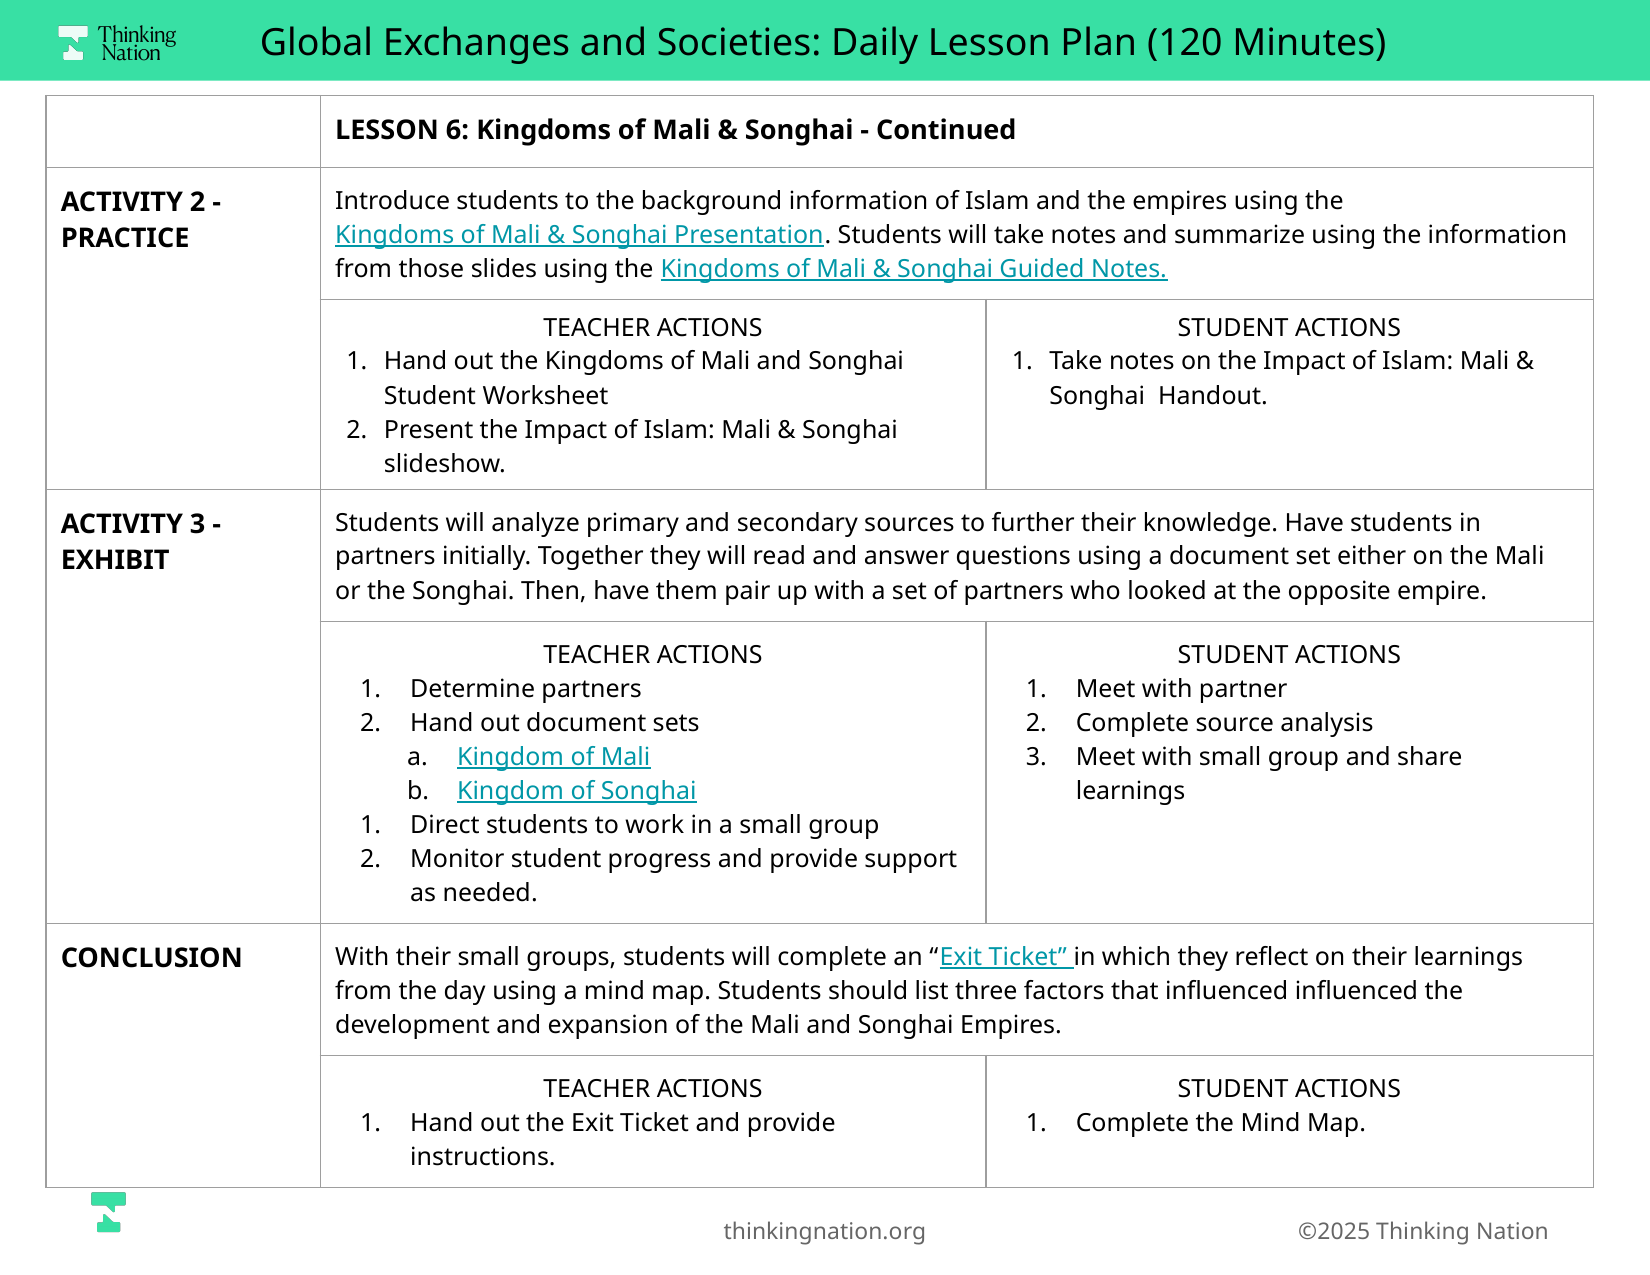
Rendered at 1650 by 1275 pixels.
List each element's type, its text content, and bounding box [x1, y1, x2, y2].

table_cell Students will analyze primary and secondary sources to further their knowledge. Have students in partners initially. Together they will read and answer questions using a document set either on the Mali or the Songhai. Then, have them pair up with a set of partners who looked at the opposite empire. [321, 490, 1593, 621]
table_cell TEACHER ACTIONS Hand out the Exit Ticket and provide instructions. [321, 1056, 985, 1187]
table_cell TEACHER ACTIONS Determine partners Hand out document sets Kingdom of Mali Kingdom of Songhai Direct students to work in a small group Monitor student progress and provide support as needed. [321, 622, 985, 923]
table_header [47, 96, 320, 167]
table_cell STUDENT ACTIONS Complete the Mind Map. [987, 1056, 1593, 1187]
table_cell TEACHER ACTIONS Hand out the Kingdoms of Mali and Songhai Student Worksheet Present the Impact of Islam: Mali & Songhai slideshow. [321, 300, 985, 489]
table_cell ACTIVITY 2 - PRACTICE [47, 168, 320, 489]
table_cell STUDENT ACTIONS Meet with partner Complete source analysis Meet with small group and share learnings [987, 622, 1593, 923]
table_cell With their small groups, students will complete an “Exit Ticket” in which they reflect on their learnings from the day using a mind map. Students should list three factors that influenced influenced the development and expansion of the Mali and Songhai Empires. [321, 924, 1593, 1055]
table_cell CONCLUSION [47, 924, 320, 1187]
picture [45, 14, 180, 85]
table_cell STUDENT ACTIONS Take notes on the Impact of Islam: Mali & Songhai Handout. [987, 300, 1593, 489]
table_header LESSON 6: Kingdoms of Mali & Songhai - Continued [321, 96, 1593, 167]
table_cell ACTIVITY 3 - EXHIBIT [47, 490, 320, 923]
text_box ©2025 Thinking Nation [1174, 1200, 1566, 1240]
text_box Global Exchanges and Societies: Daily Lesson Plan (120 Minutes) [0, 0, 1650, 81]
table_cell Introduce students to the background information of Islam and the empires using the Kingdoms of Mali & Songhai Presentation. Students will take notes and summarize using the information from those slides using the Kingdoms of Mali & Songhai Guided Notes. [321, 168, 1593, 299]
picture [80, 1184, 136, 1240]
text_box thinkingnation.org [629, 1200, 1021, 1240]
